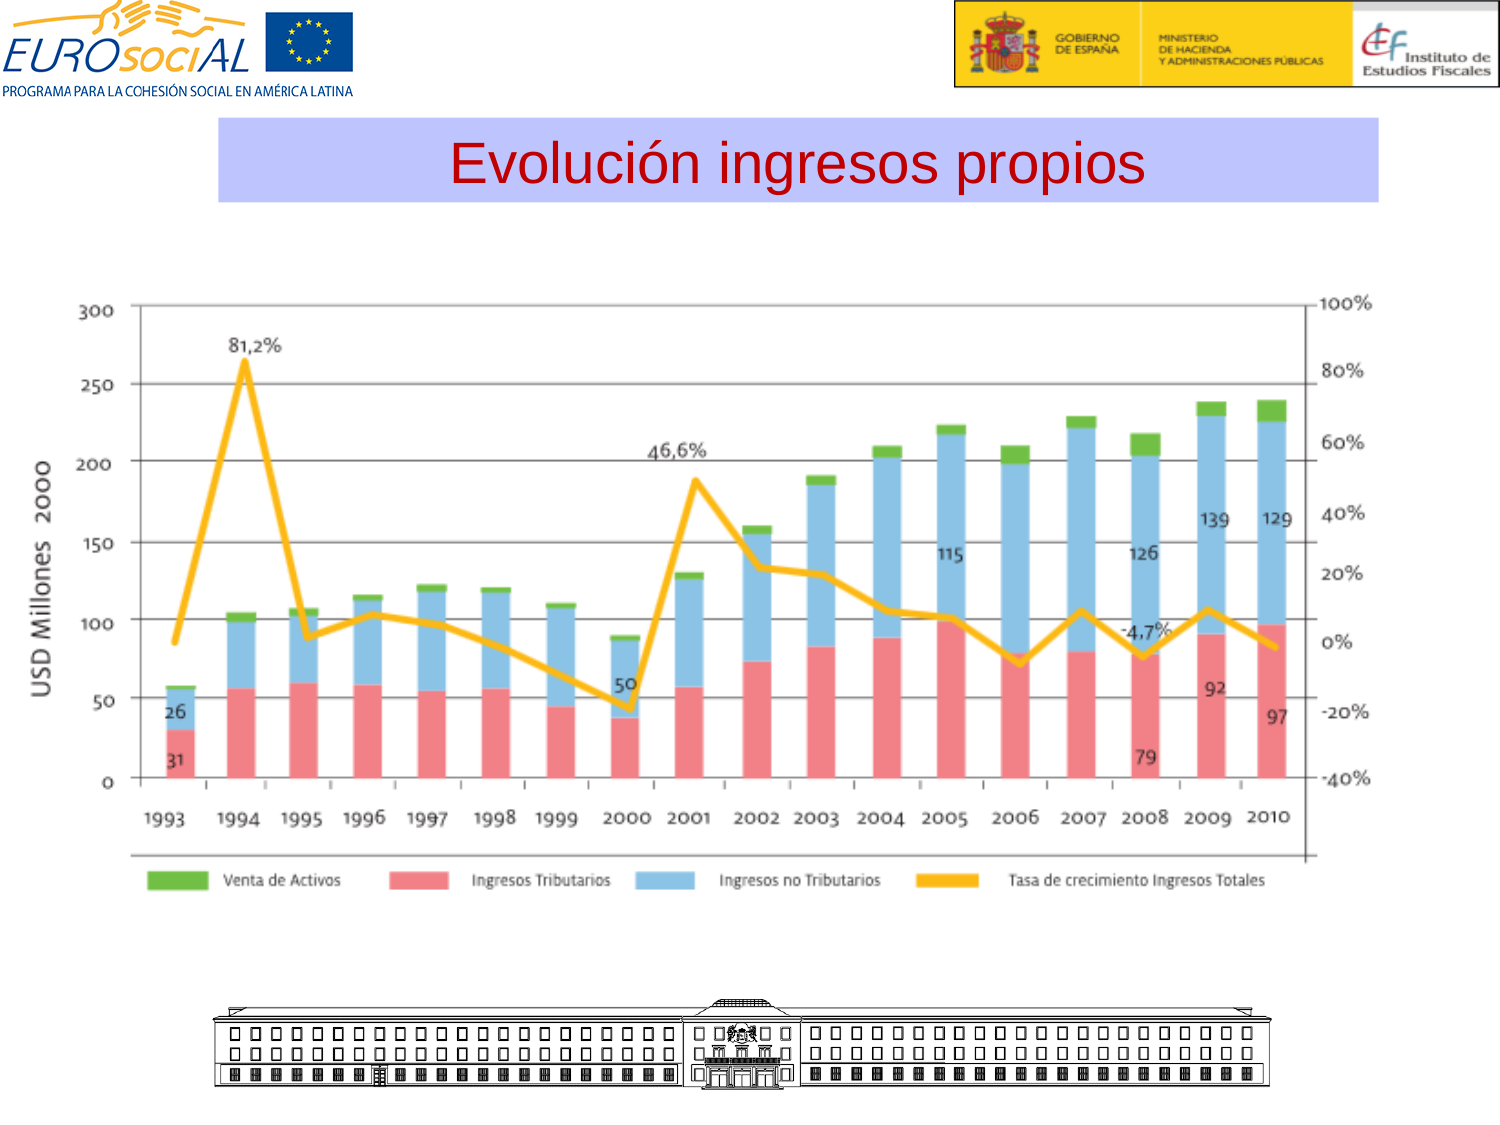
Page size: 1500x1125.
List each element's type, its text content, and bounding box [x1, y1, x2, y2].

picture [10, 277, 1488, 941]
text_box Evolución ingresos propios [218, 117, 1379, 203]
picture [0, 0, 354, 97]
picture [212, 999, 1272, 1090]
picture [954, 0, 1500, 89]
